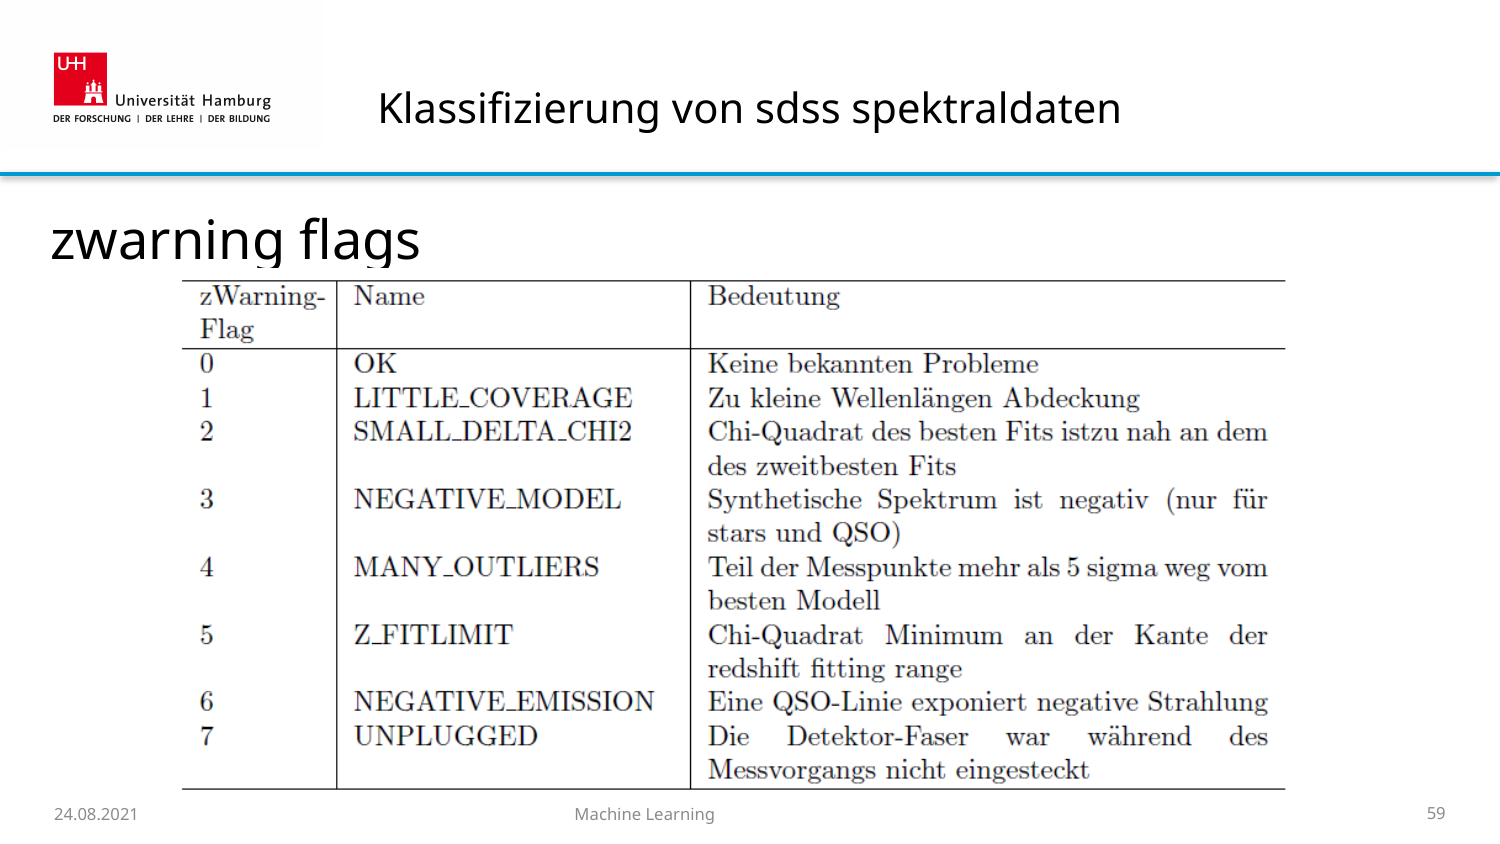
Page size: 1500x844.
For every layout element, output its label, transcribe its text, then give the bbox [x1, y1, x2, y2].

slide_number 59 [1361, 788, 1446, 833]
picture [1, 0, 323, 149]
title Klassifizierung von sdss spektraldaten [275, 91, 1225, 122]
list zwarning flags [35, 197, 1406, 281]
footer Machine Learning [273, 804, 1016, 833]
picture [176, 268, 1300, 796]
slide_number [54, 788, 210, 833]
